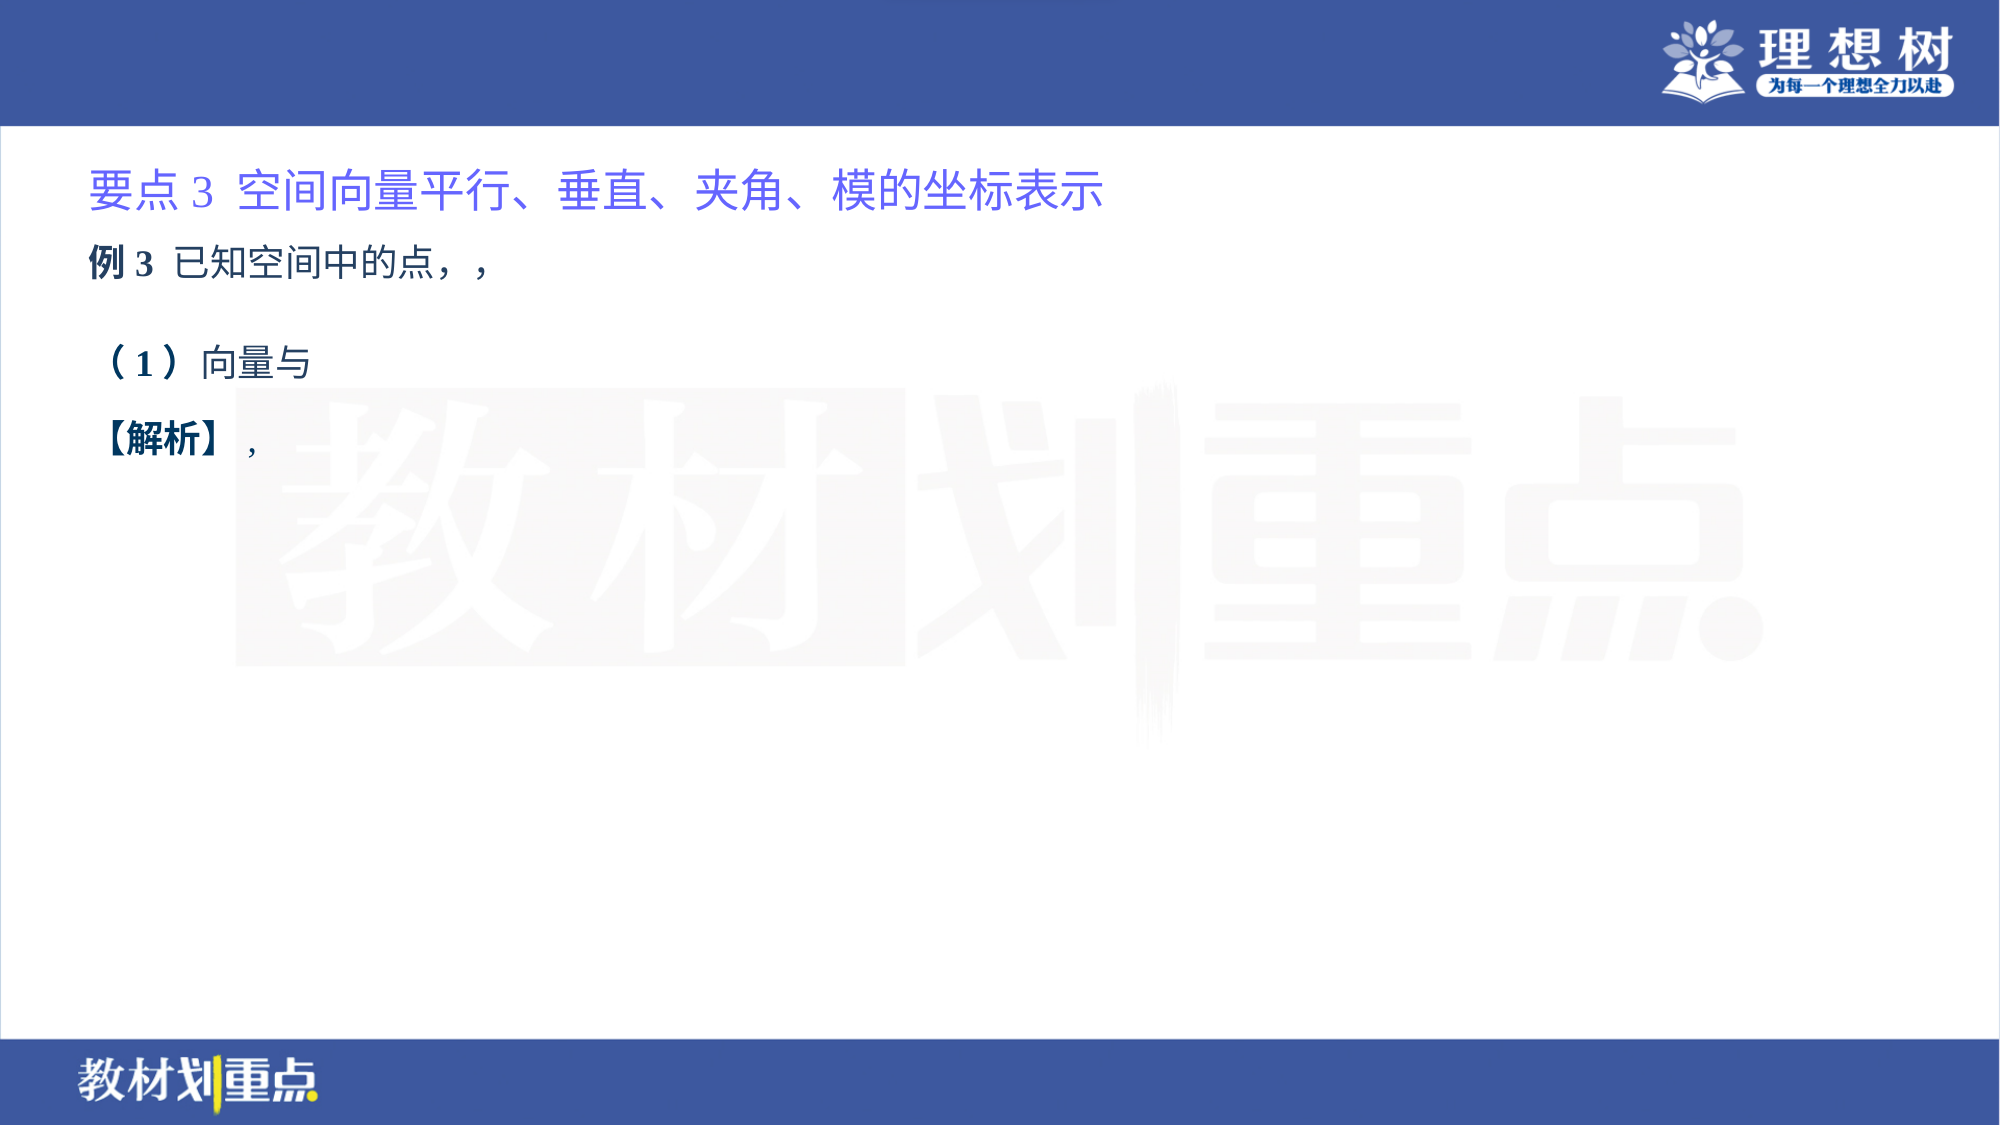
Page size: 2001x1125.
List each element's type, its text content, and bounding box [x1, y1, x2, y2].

picture [0, 0, 2000, 1125]
text_box 要点3 空间向量平行、垂直、夹角、模的坐标表示 [88, 135, 1911, 276]
